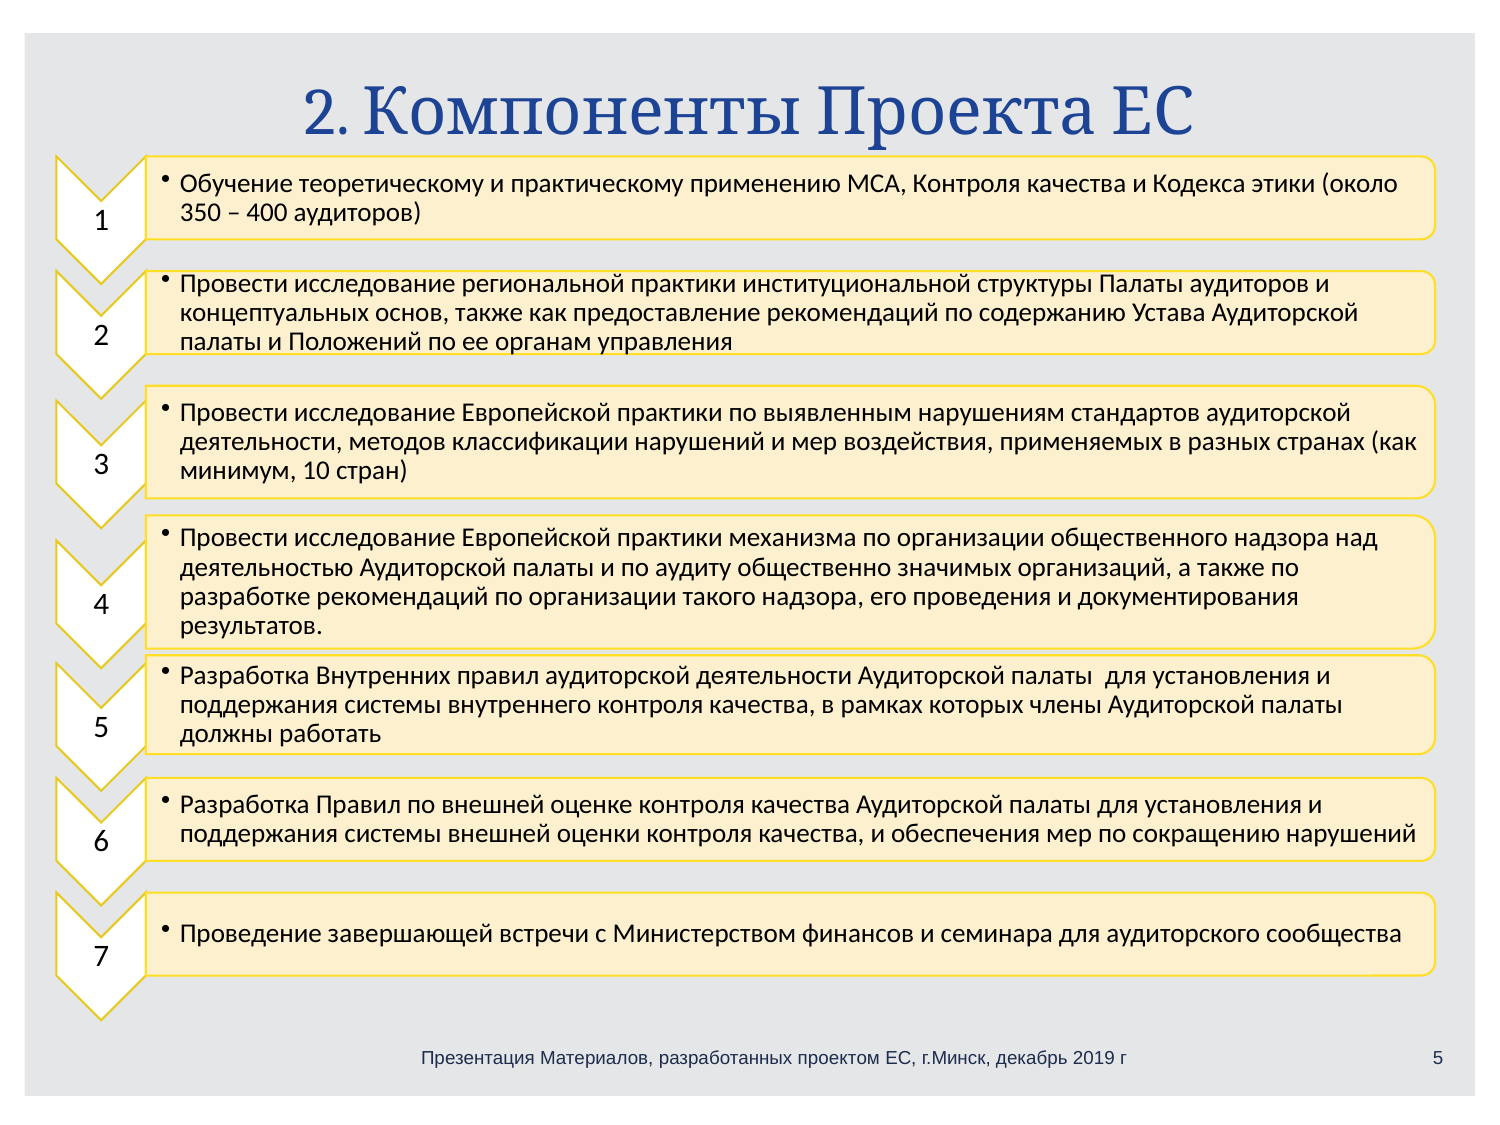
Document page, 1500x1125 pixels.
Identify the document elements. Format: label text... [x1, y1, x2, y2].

footer Презентация Материалов, разработанных проектом ЕС, г.Минск, декабрь 2019 г [371, 1045, 1176, 1067]
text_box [56, 154, 1436, 1023]
slide_number 5 [1387, 1045, 1444, 1076]
title 2. Компоненты Проекта ЕС [56, 54, 1444, 155]
list [56, 208, 1444, 1067]
